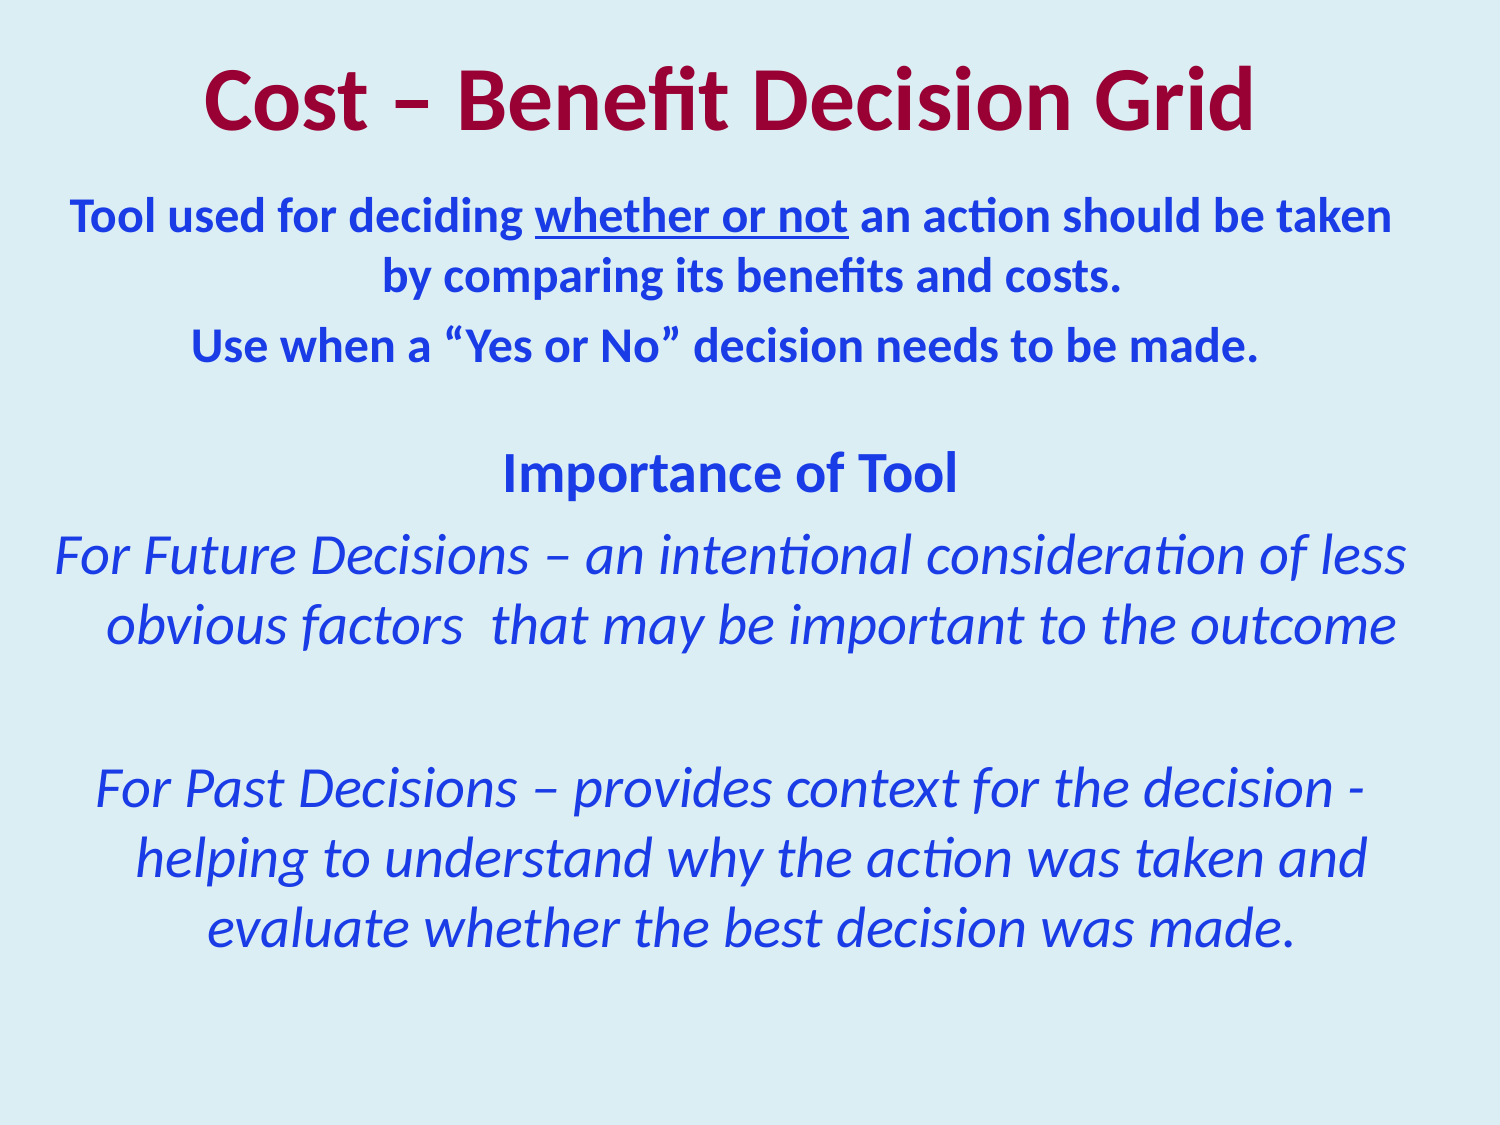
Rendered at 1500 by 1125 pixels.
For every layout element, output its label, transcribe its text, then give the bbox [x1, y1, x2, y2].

title Cost – Benefit Decision Grid [5, 0, 1457, 188]
list Tool used for deciding whether or not an action should be taken by comparing its benefits and costs. Use when a “Yes or No” decision needs to be made. Importance of Tool For Future Decisions – an intentional consideration of less obvious factors that may be important to the outcome For Past Decisions – provides context for the decision - helping to understand why the action was taken and evaluate whether the best decision was made. [37, 174, 1426, 1125]
